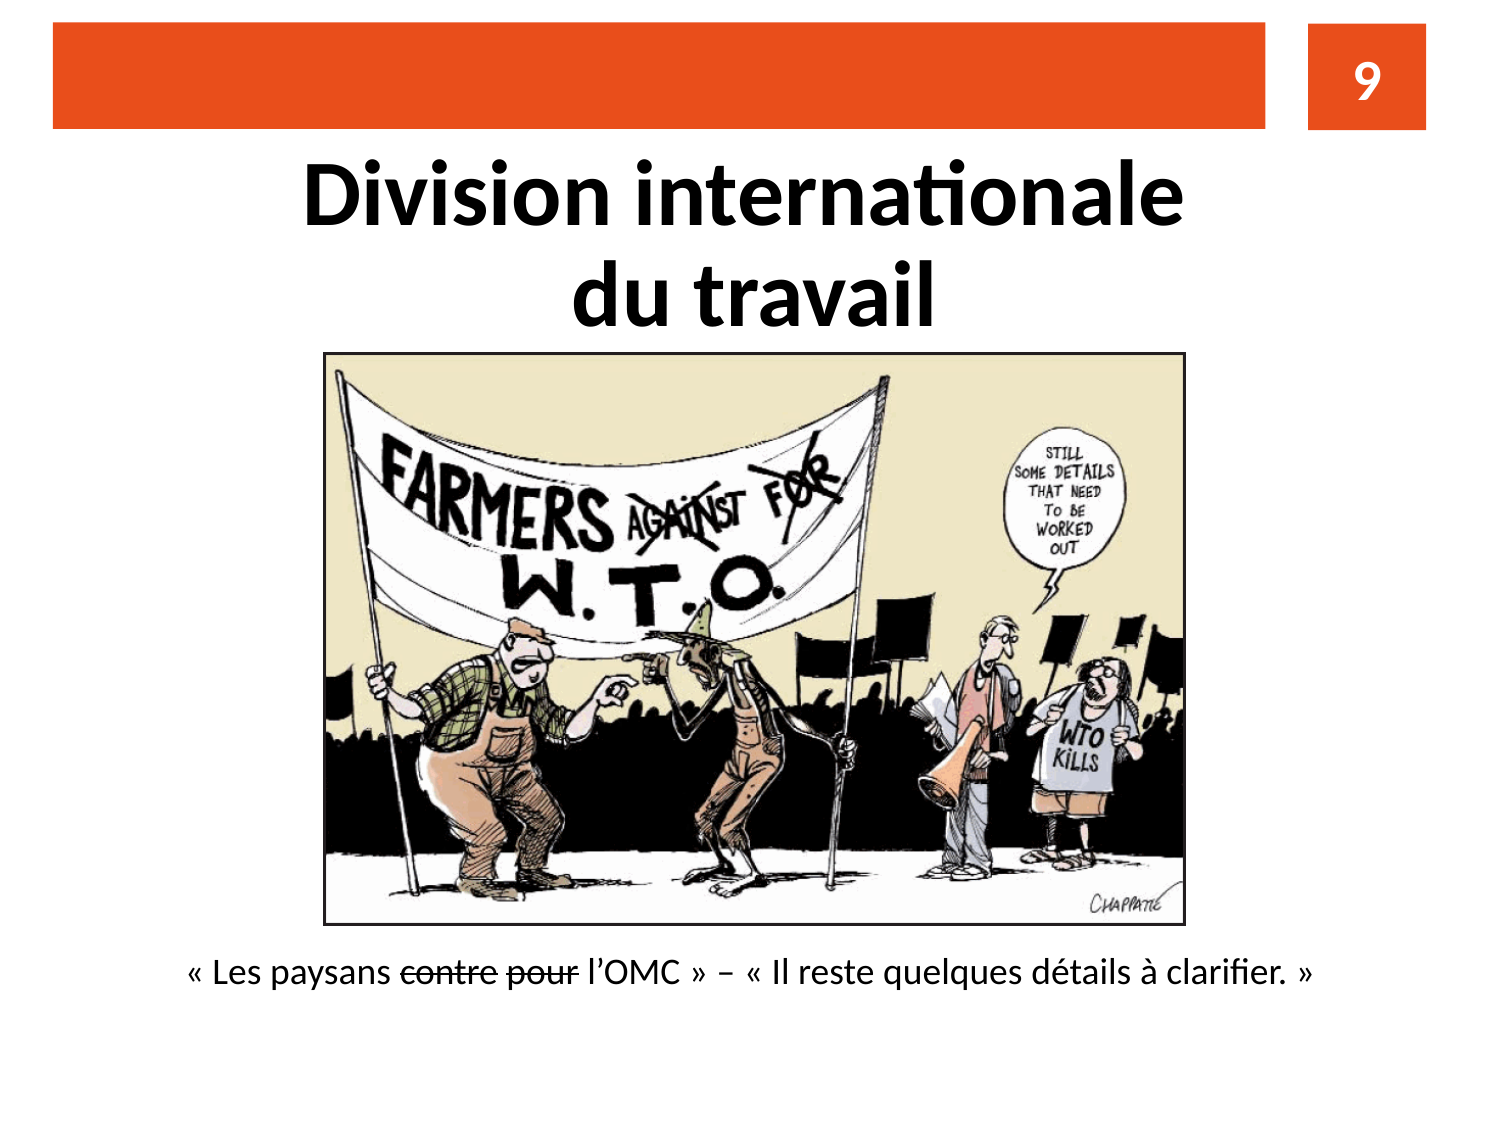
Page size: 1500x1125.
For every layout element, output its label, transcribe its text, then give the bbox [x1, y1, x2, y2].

text_box « Les paysans contre pour l’OMC » – « Il reste quelques détails à clarifier. » [0, 939, 1500, 999]
picture [323, 352, 1186, 927]
text_box [52, 22, 1266, 129]
title Division internationale du travail [117, 160, 1393, 355]
text_box 9 [1308, 23, 1427, 131]
